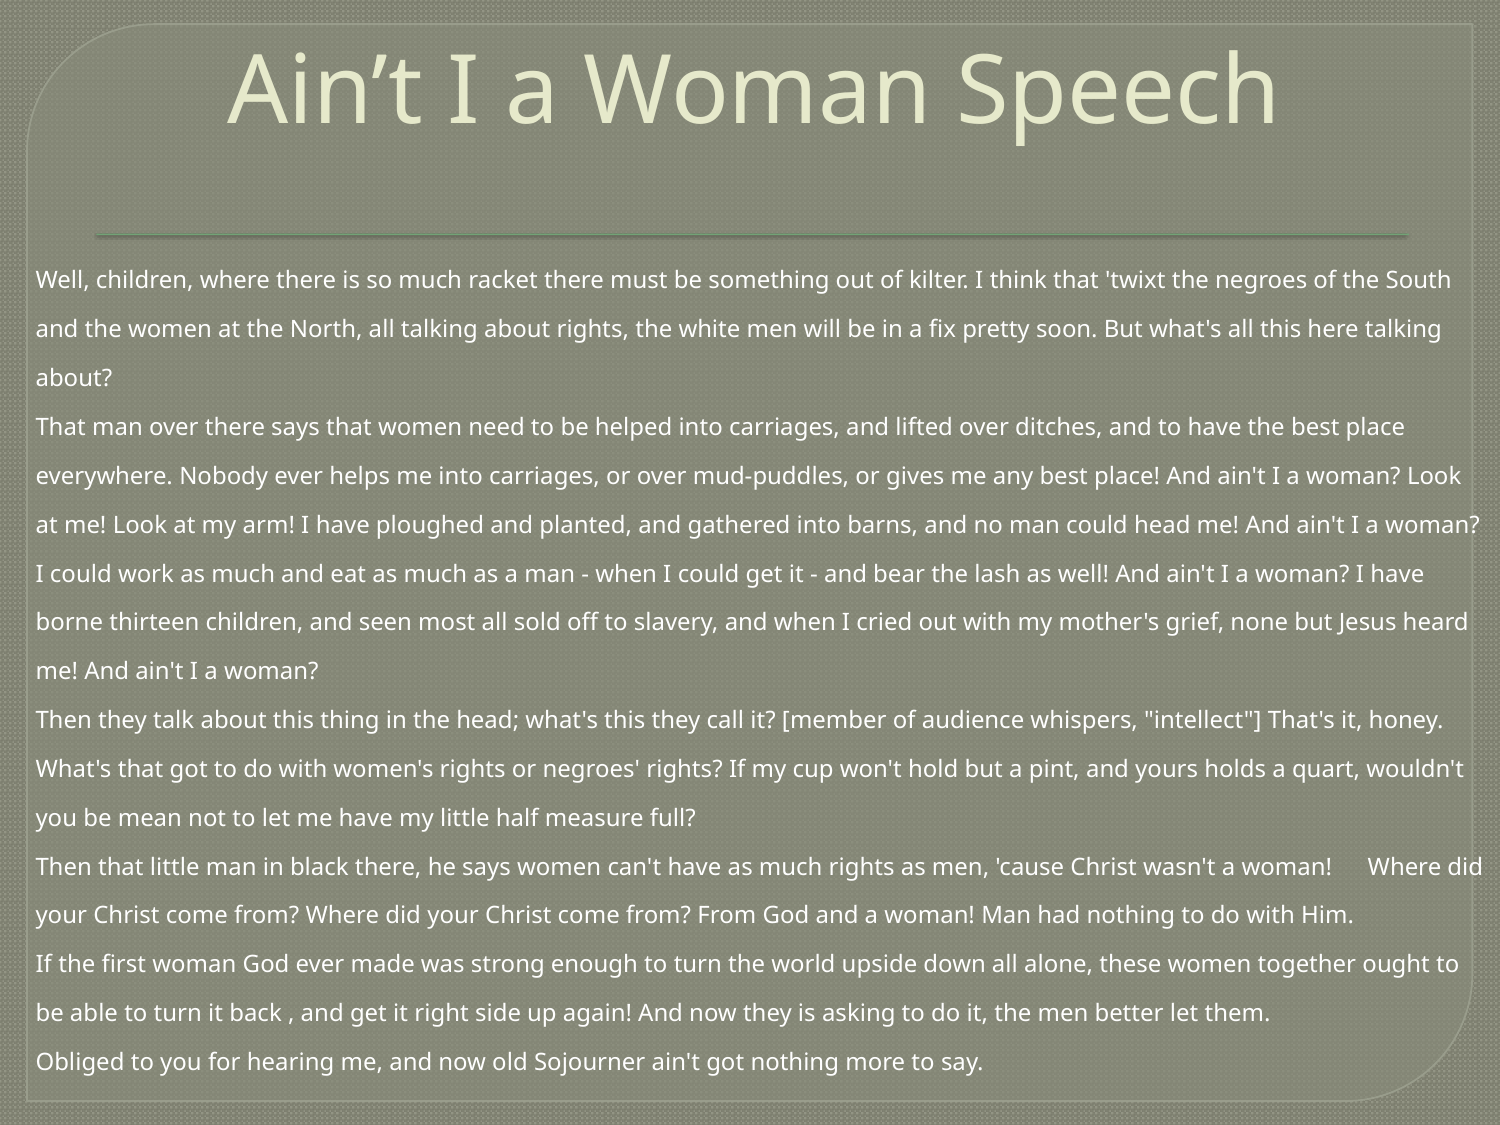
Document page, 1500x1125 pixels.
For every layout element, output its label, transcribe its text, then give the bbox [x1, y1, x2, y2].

list Well, children, where there is so much racket there must be something out of kilter. I think that 'twixt the negroes of the South and the women at the North, all talking about rights, the white men will be in a fix pretty soon. But what's all this here talking about? That man over there says that women need to be helped into carriages, and lifted over ditches, and to have the best place everywhere. Nobody ever helps me into carriages, or over mud-puddles, or gives me any best place! And ain't I a woman? Look at me! Look at my arm! I have ploughed and planted, and gathered into barns, and no man could head me! And ain't I a woman? I could work as much and eat as much as a man - when I could get it - and bear the lash as well! And ain't I a woman? I have borne thirteen children, and seen most all sold off to slavery, and when I cried out with my mother's grief, none but Jesus heard me! And ain't I a woman? Then they talk about this thing in the head; what's this they call it? [member of audience whispers, "intellect"] That's it, honey. What's that got to do with women's rights or negroes' rights? If my cup won't hold but a pint, and yours holds a quart, wouldn't you be mean not to let me have my little half measure full? Then that little man in black there, he says women can't have as much rights as men, 'cause Christ wasn't a woman! Where did your Christ come from? Where did your Christ come from? From God and a woman! Man had nothing to do with Him. If the first woman God ever made was strong enough to turn the world upside down all alone, these women together ought to be able to turn it back , and get it right side up again! And now they is asking to do it, the men better let them. Obliged to you for hearing me, and now old Sojourner ain't got nothing more to say. [0, 237, 1500, 1125]
title Ain’t I a Woman Speech [75, 0, 1425, 150]
